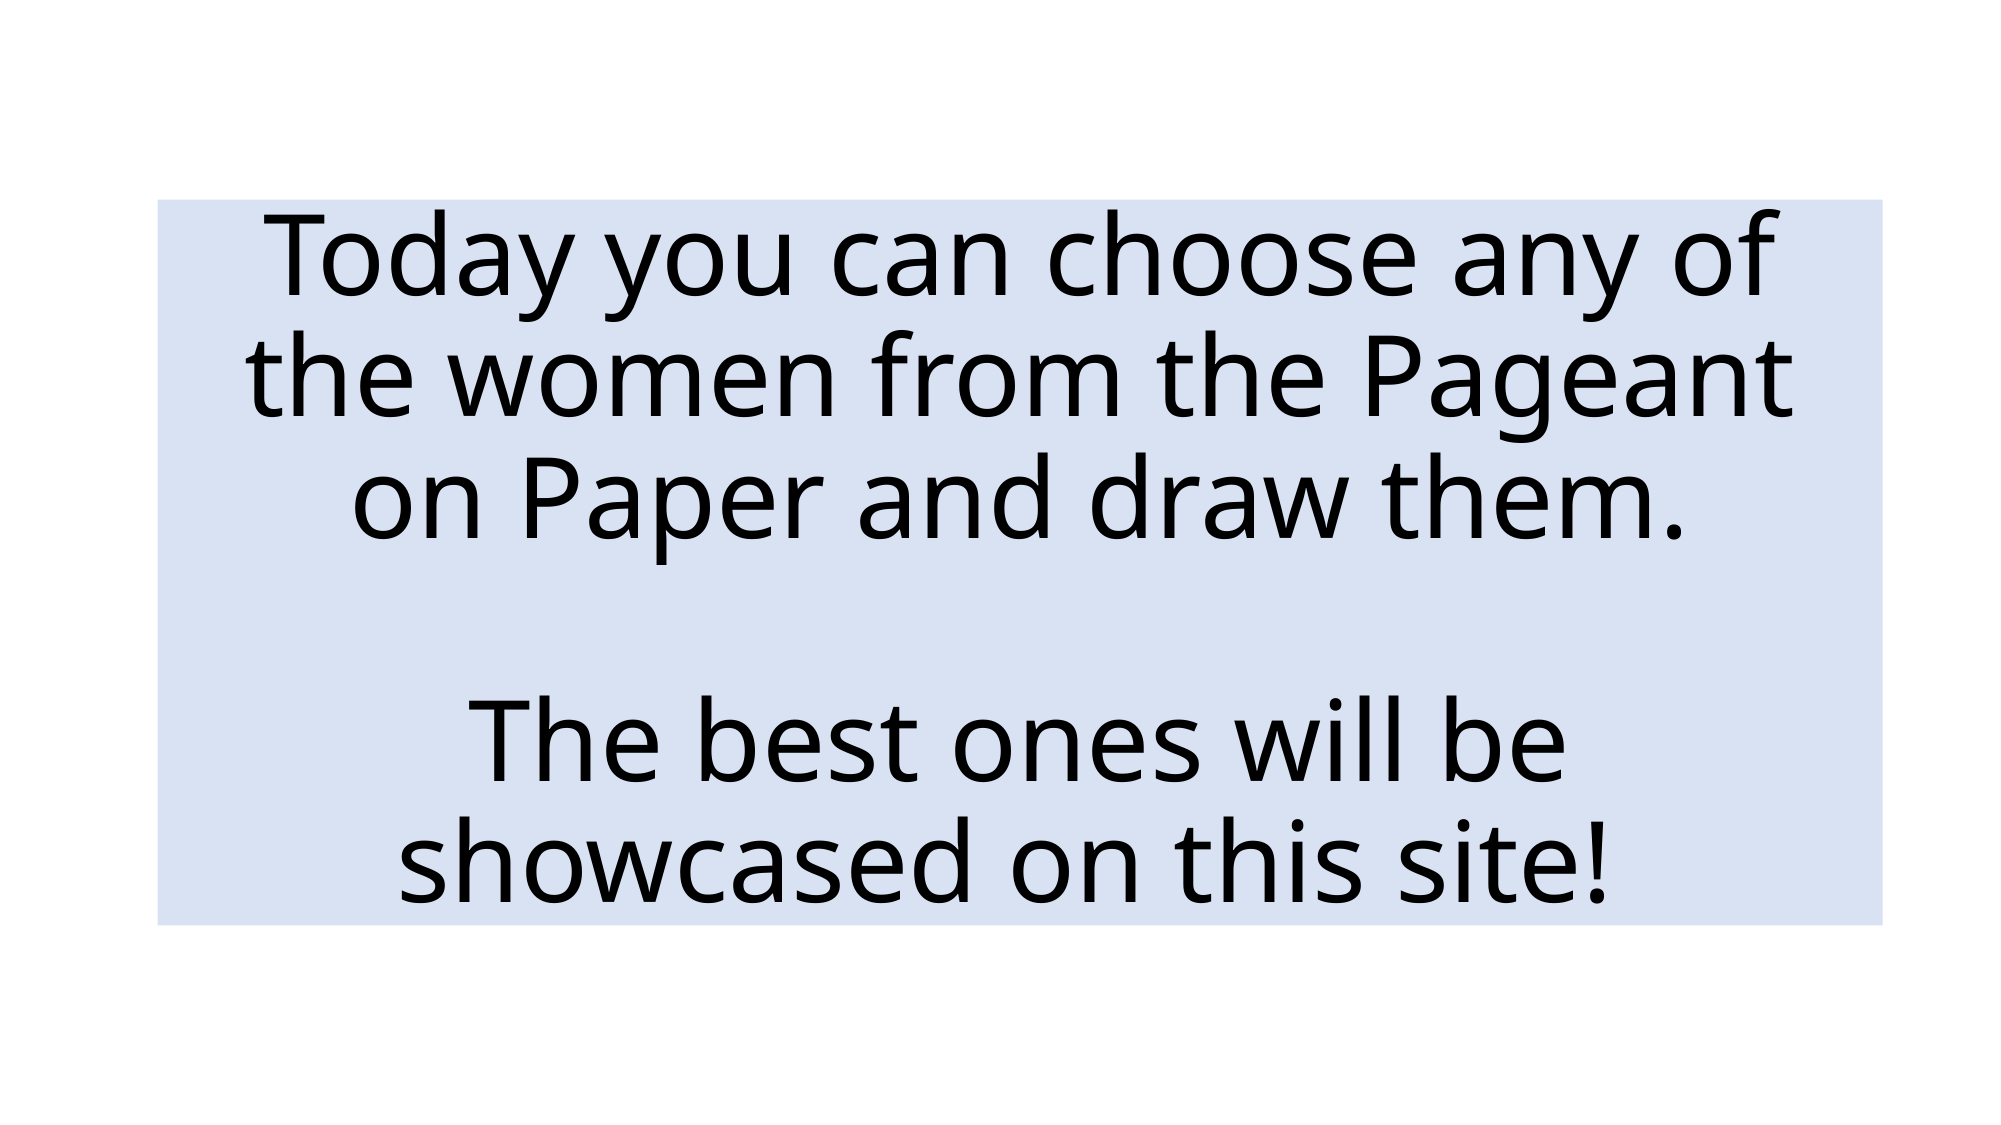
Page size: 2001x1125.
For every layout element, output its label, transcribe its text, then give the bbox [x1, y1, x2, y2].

title Today you can choose any of the women from the Pageant on Paper and draw them. The best ones will be showcased on this site! [157, 199, 1883, 926]
